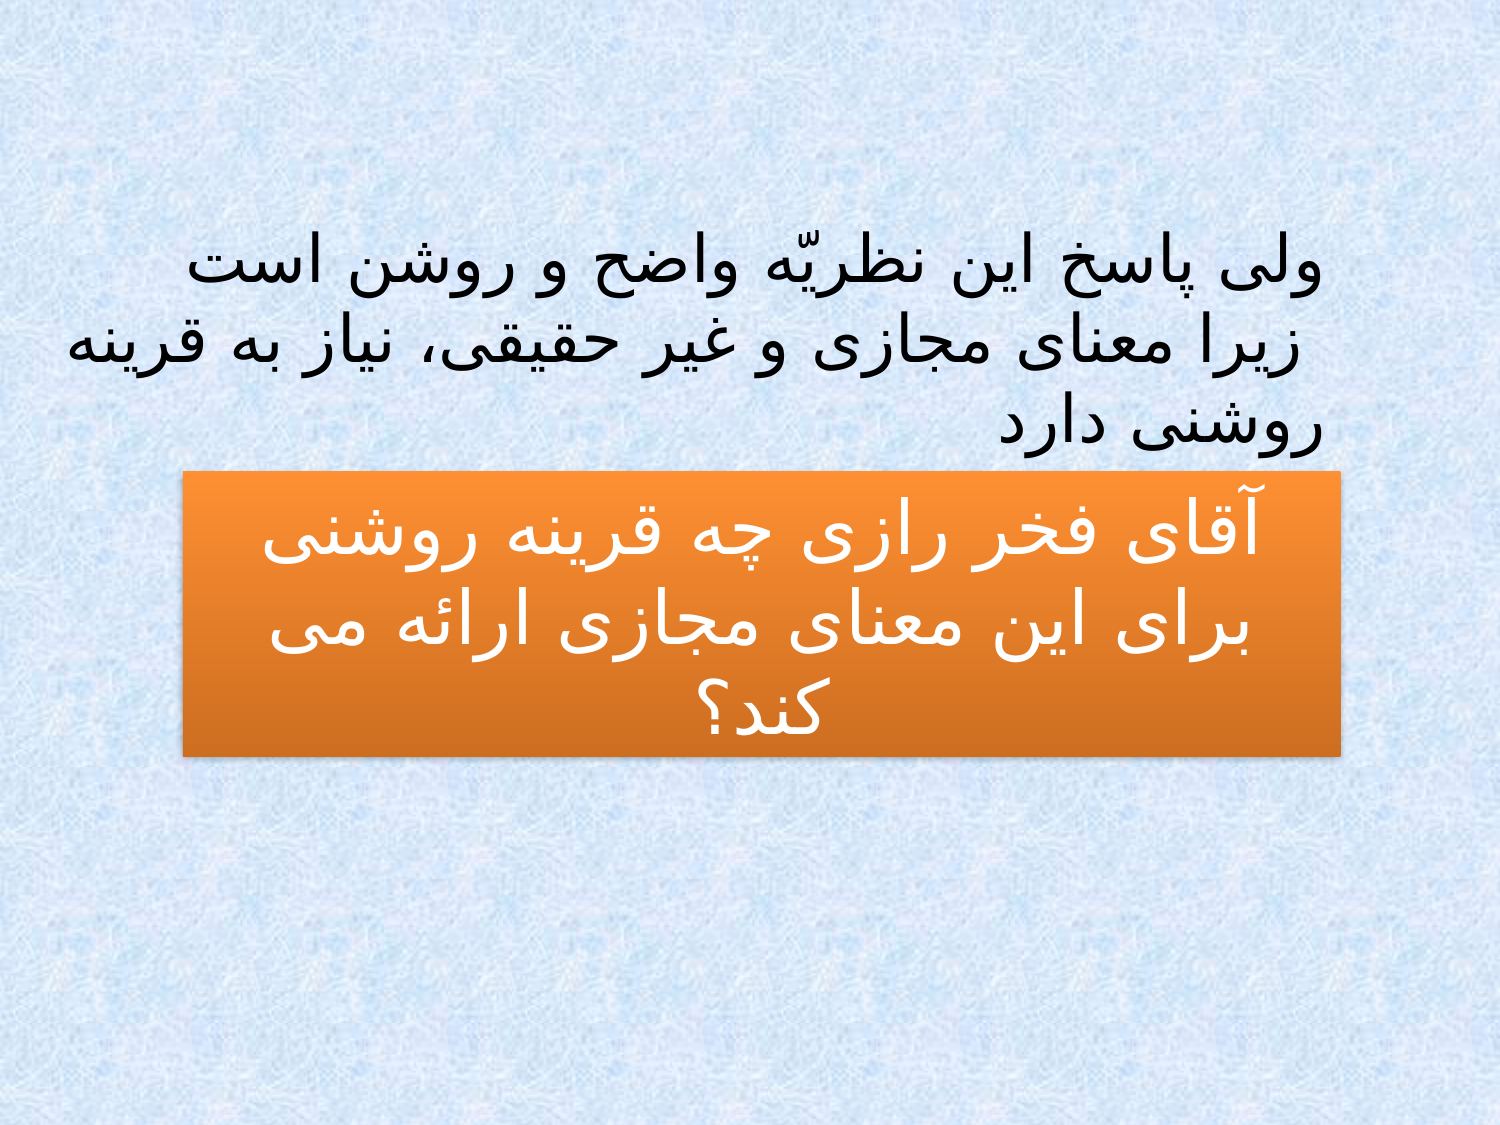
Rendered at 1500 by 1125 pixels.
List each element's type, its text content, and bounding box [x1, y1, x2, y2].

text_box ولى پاسخ اين نظريّه واضح و روشن است زيرا معناى مجازى و غير حقيقى، نياز به قرينه روشنى دارد [0, 208, 1341, 463]
text_box آقاى فخر رازى چه قرينه روشنى براى اين معناى مجازى ارائه مى كند؟ [182, 471, 1341, 757]
picture [0, 0, 1500, 1125]
